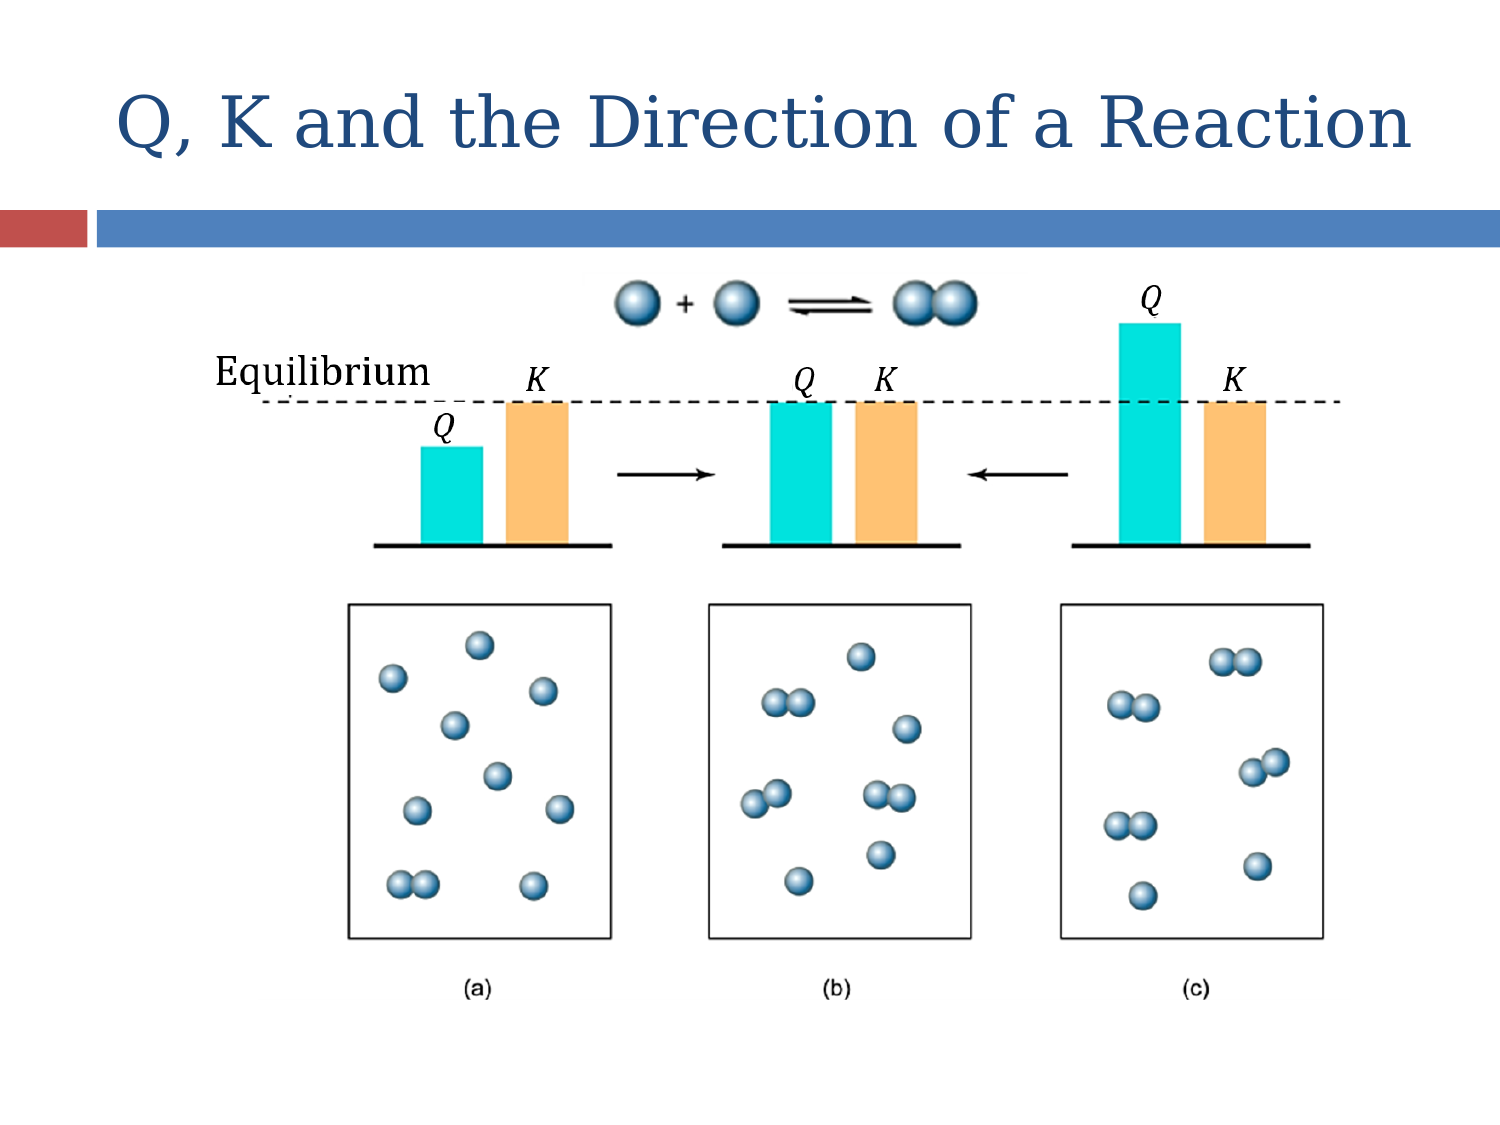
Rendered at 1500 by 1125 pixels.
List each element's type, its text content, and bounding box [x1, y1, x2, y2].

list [187, 262, 1351, 1000]
title Q, K and the Direction of a Reaction [100, 37, 1438, 200]
